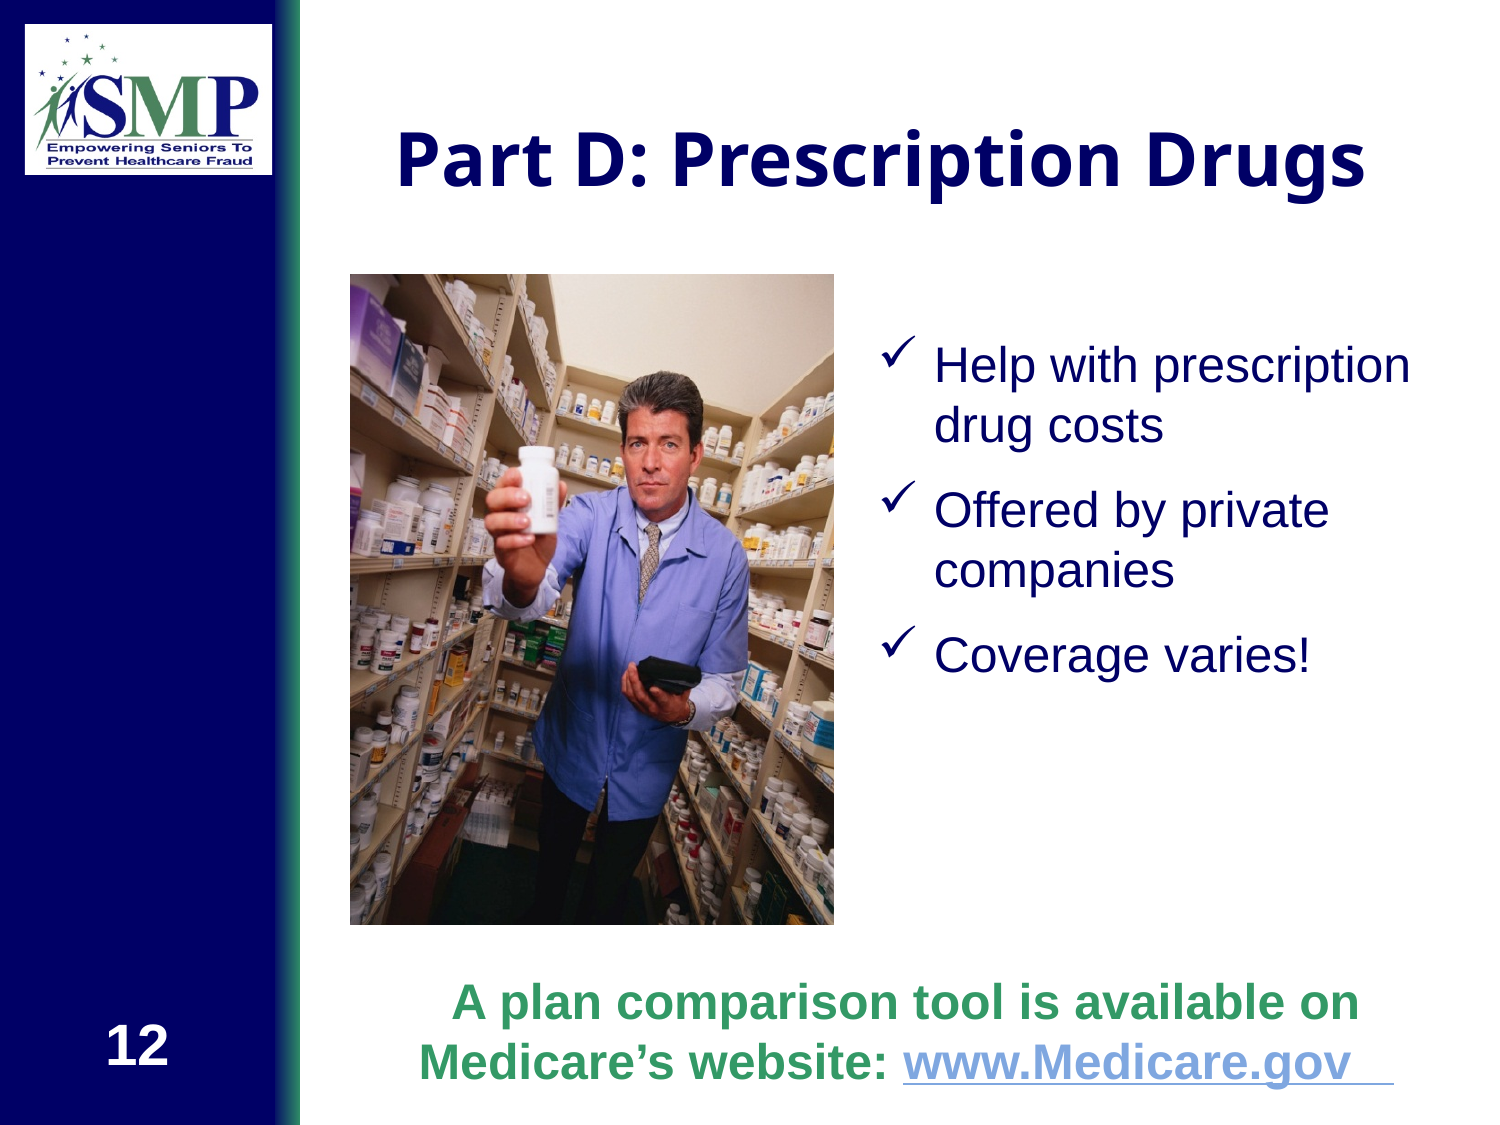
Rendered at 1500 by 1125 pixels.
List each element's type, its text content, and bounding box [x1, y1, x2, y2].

text_box A plan comparison tool is available on Medicare’s website: www.Medicare.gov [349, 962, 1463, 1098]
picture [349, 274, 834, 926]
title Part D: Prescription Drugs [337, 62, 1425, 250]
slide_number 12 [0, 999, 276, 1076]
list Help with prescription drug costs Offered by private companies Coverage varies! [862, 324, 1475, 775]
picture [24, 24, 273, 175]
